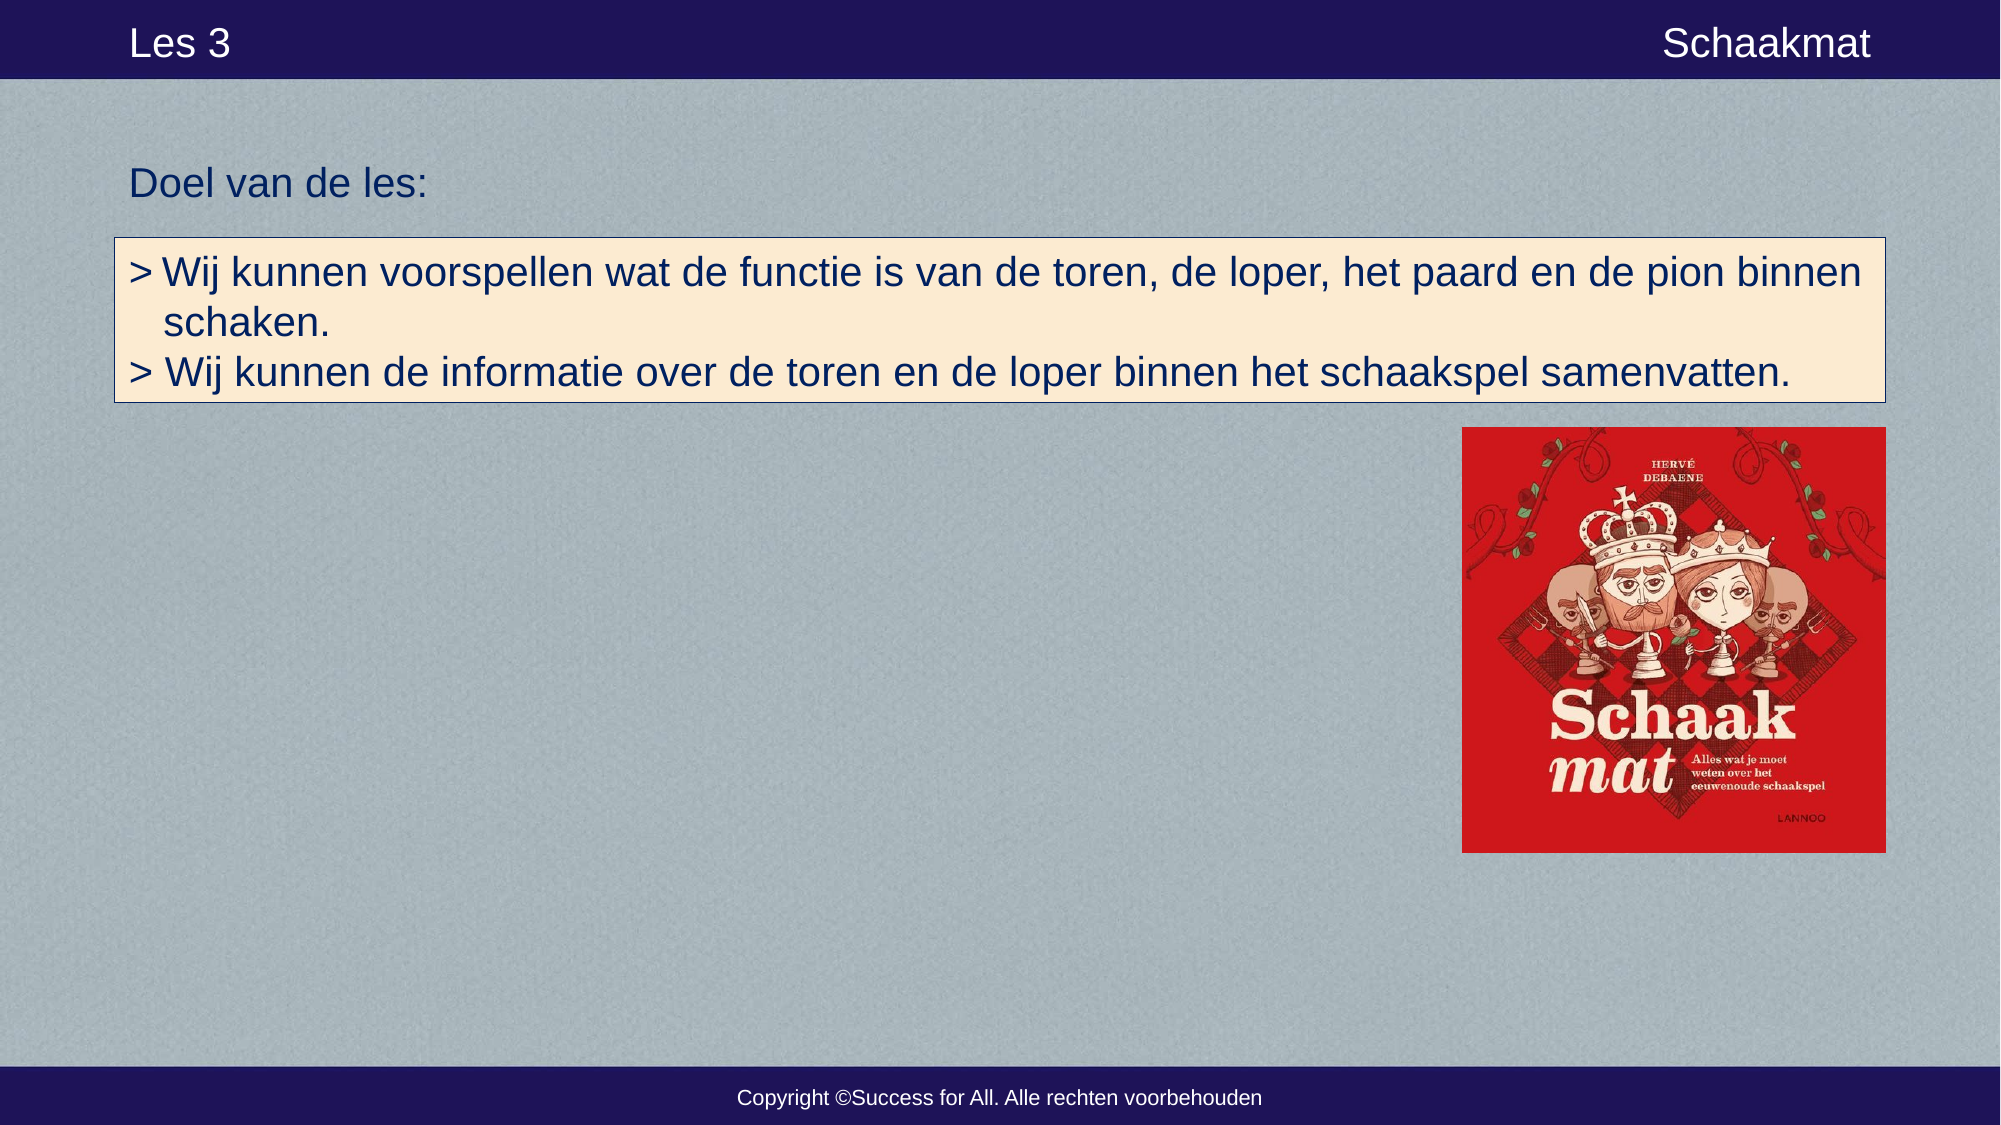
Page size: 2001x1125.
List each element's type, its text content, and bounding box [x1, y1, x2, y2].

text_box Schaakmat [999, 8, 1886, 73]
text_box Doel van de les: [113, 148, 1635, 214]
text_box Les 3 [114, 8, 354, 73]
text_box Copyright ©Success for All. Alle rechten voorbehouden [0, 1076, 2000, 1125]
picture [0, 0, 2001, 1125]
text_box > Wij kunnen voorspellen wat de functie is van de toren, de loper, het paard en de pion binnen schaken. > Wij kunnen de informatie over de toren en de loper binnen het schaakspel samenvatten. [114, 237, 1886, 403]
